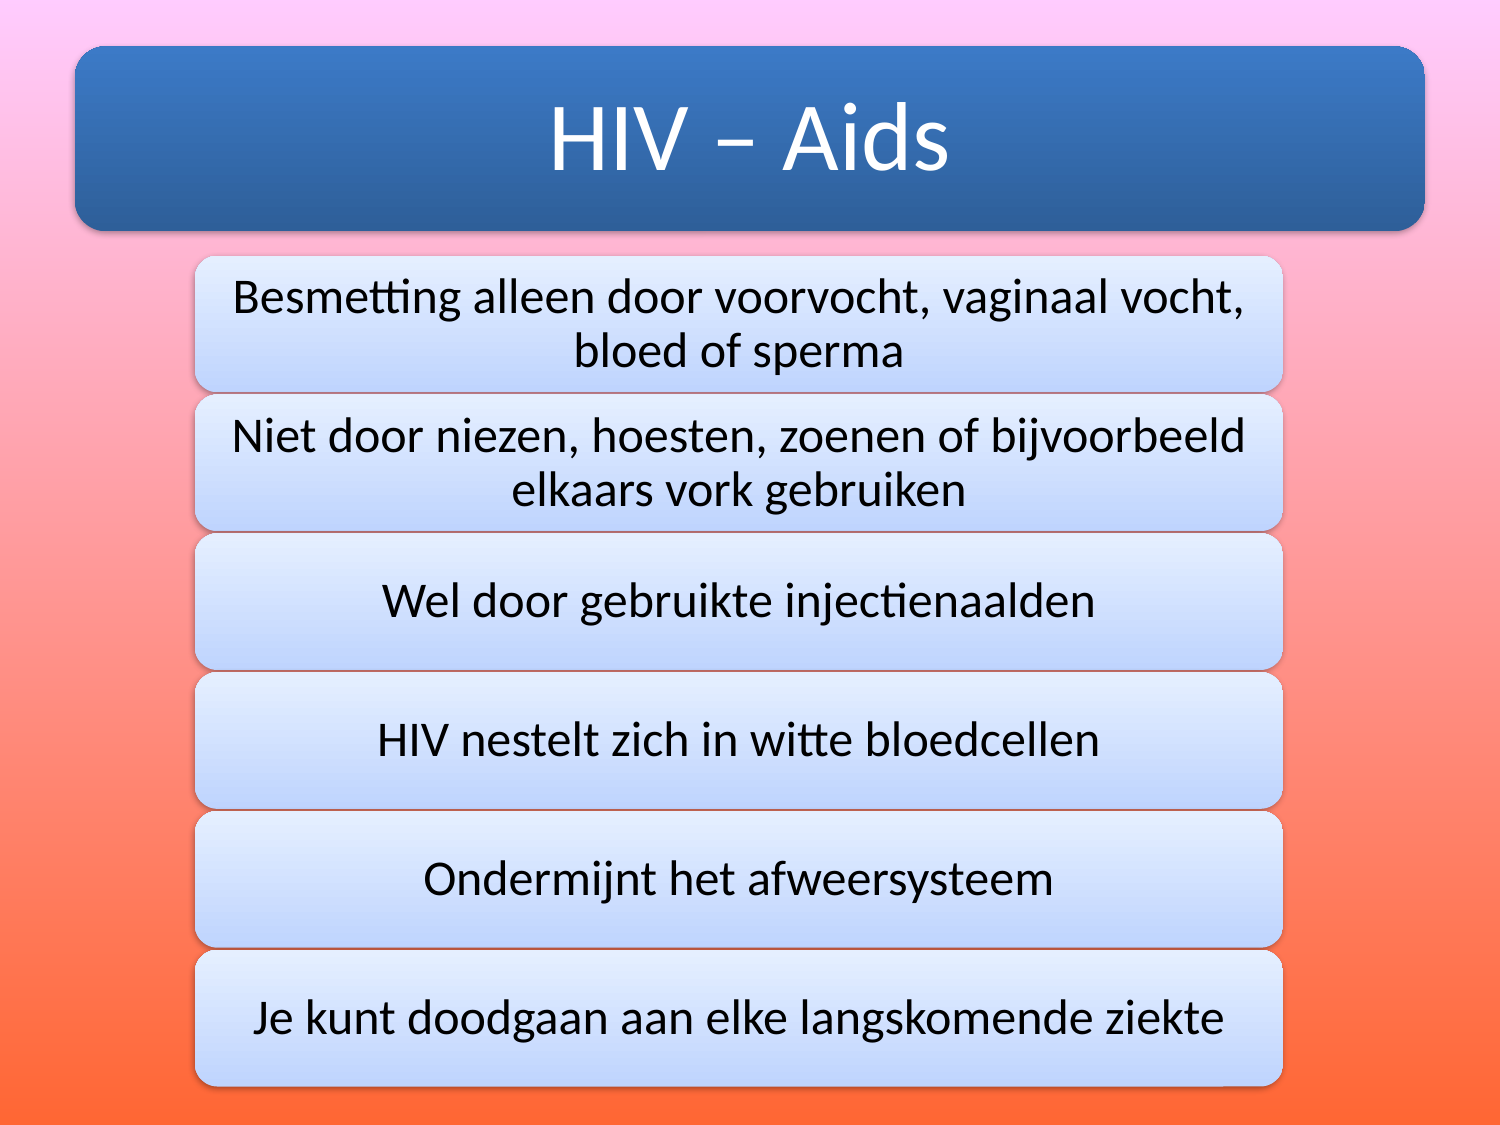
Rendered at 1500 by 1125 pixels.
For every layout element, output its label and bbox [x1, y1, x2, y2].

list [194, 255, 1284, 1088]
text_box [74, 44, 1426, 233]
